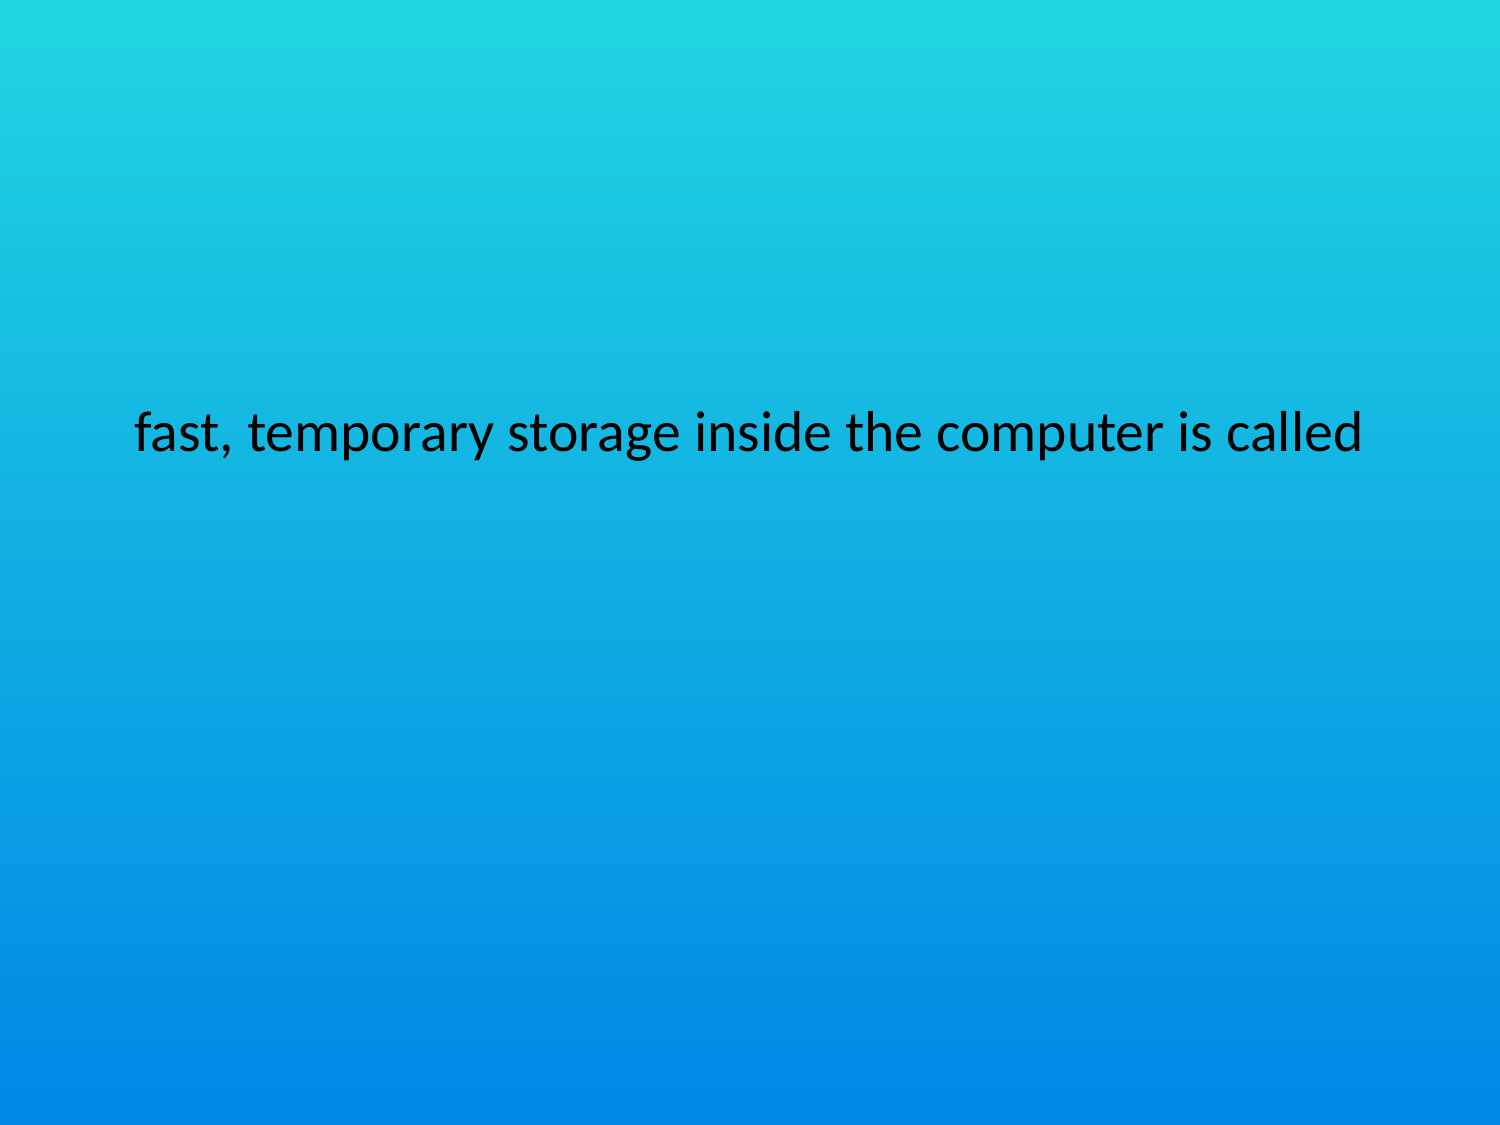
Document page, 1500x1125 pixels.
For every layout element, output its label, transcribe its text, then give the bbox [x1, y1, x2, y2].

title fast, temporary storage inside the computer is called [112, 349, 1388, 591]
